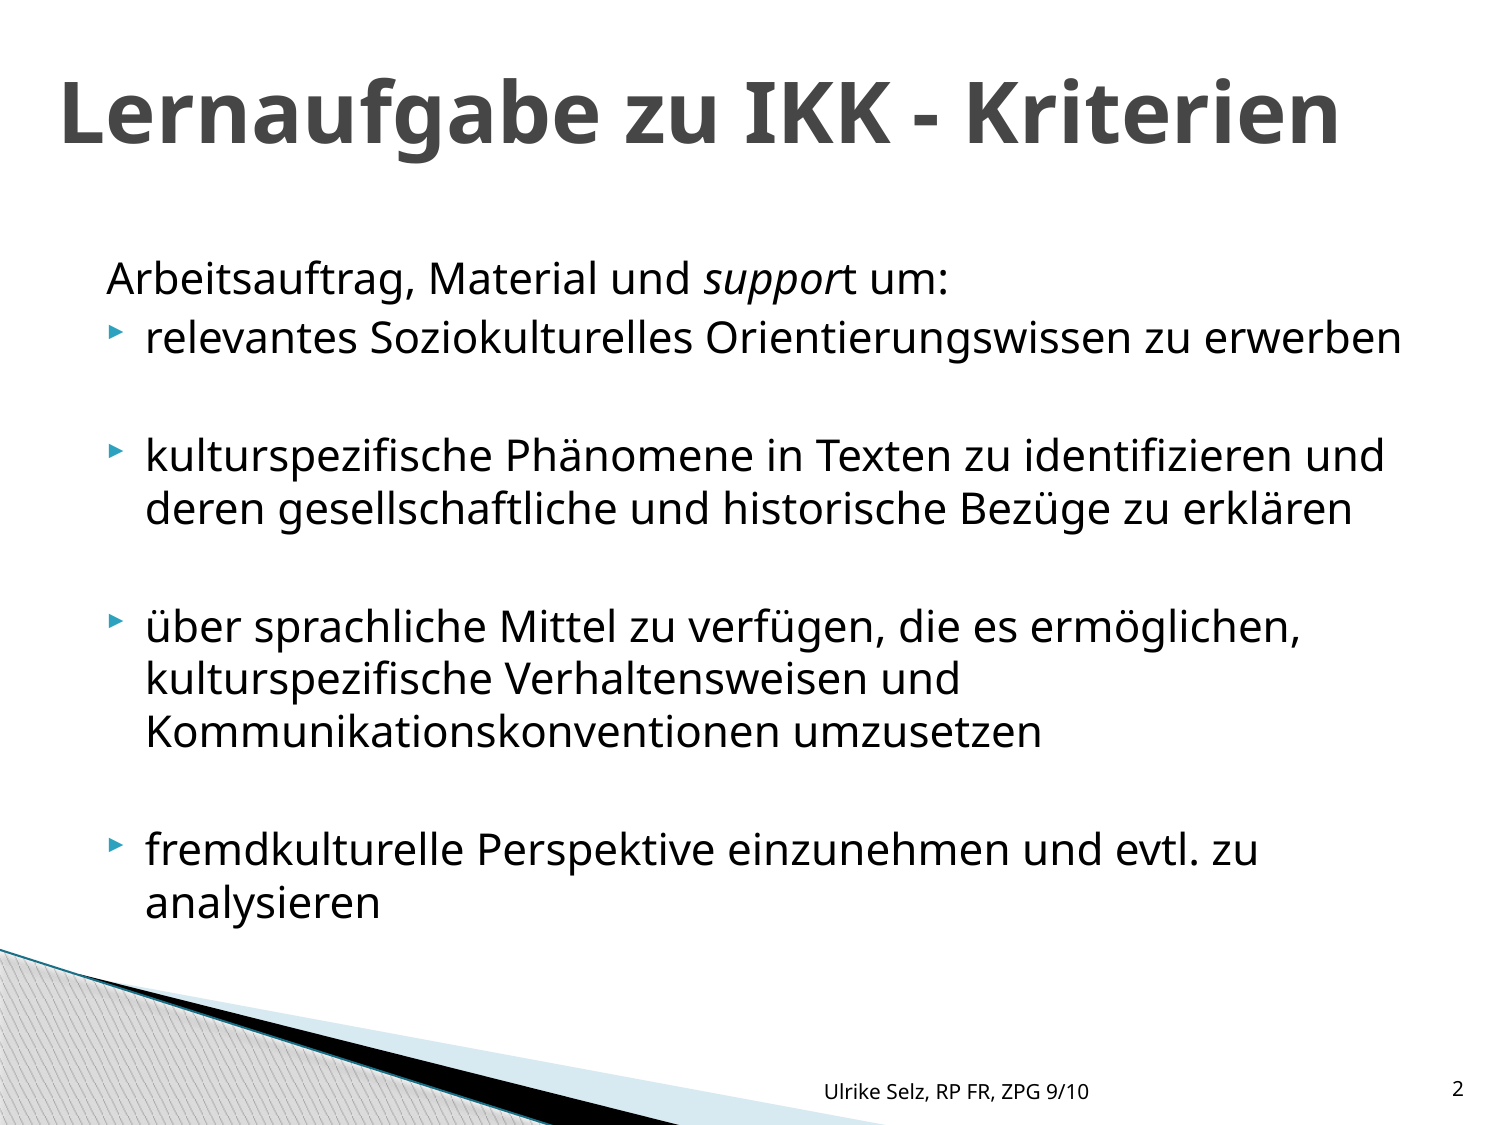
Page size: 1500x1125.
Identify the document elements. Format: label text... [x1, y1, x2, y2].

title Lernaufgabe zu IKK - Kriterien [42, 30, 1393, 189]
footer Ulrike Selz, RP FR, ZPG 9/10 [718, 1051, 1105, 1112]
list Arbeitsauftrag, Material und support um: relevantes Soziokulturelles Orientierungswissen zu erwerben kulturspezifische Phänomene in Texten zu identifizieren und deren gesellschaftliche und historische Bezüge zu erklären über sprachliche Mittel zu verfügen, die es ermöglichen, kulturspezifische Verhaltensweisen und Kommunikationskonventionen umzusetzen fremdkulturelle Perspektive einzunehmen und evtl. zu analysieren [74, 242, 1426, 986]
slide_number 2 [1418, 1051, 1479, 1112]
